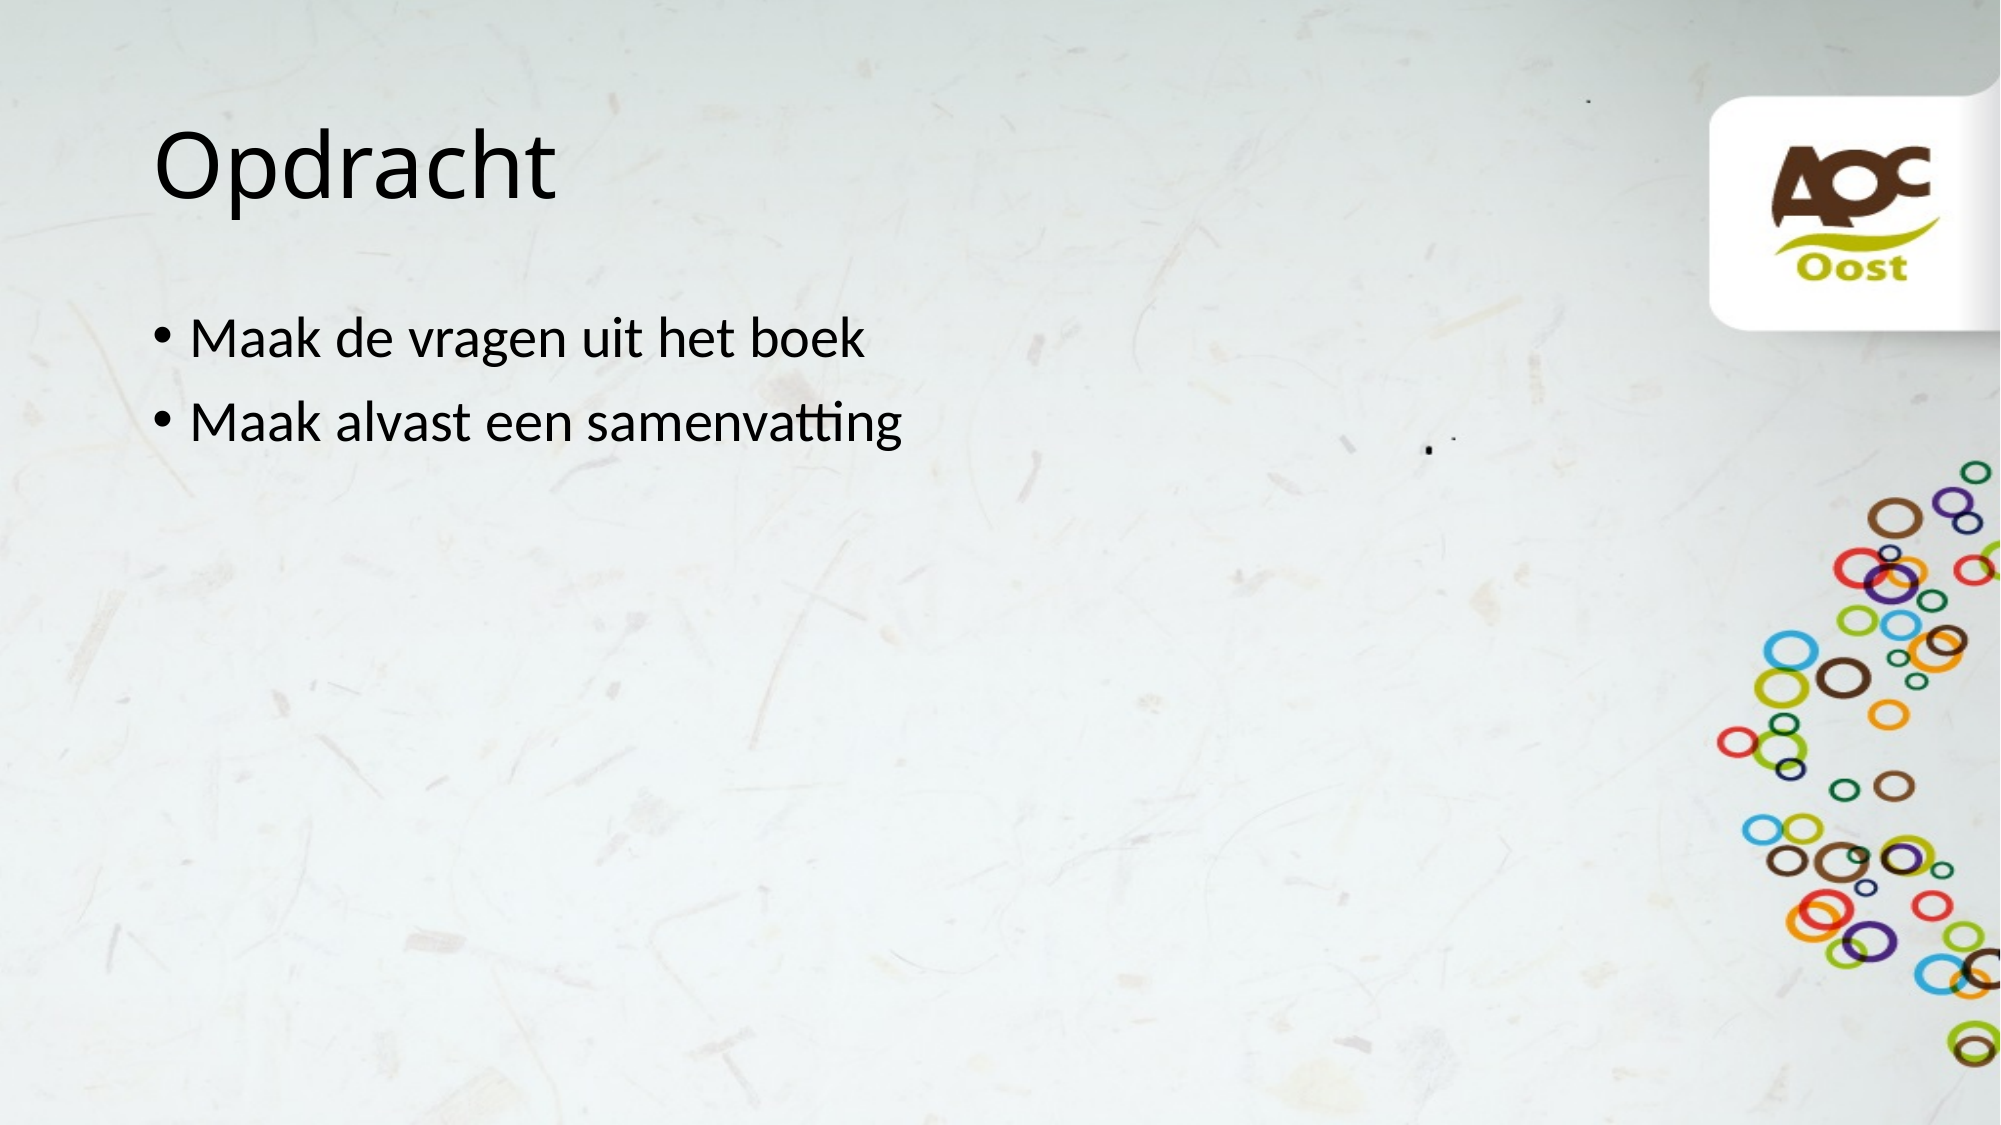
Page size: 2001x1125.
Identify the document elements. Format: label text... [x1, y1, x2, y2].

list Maak de vragen uit het boek Maak alvast een samenvatting [137, 299, 1863, 1014]
picture [0, 0, 2001, 1125]
title Opdracht [137, 59, 1863, 278]
